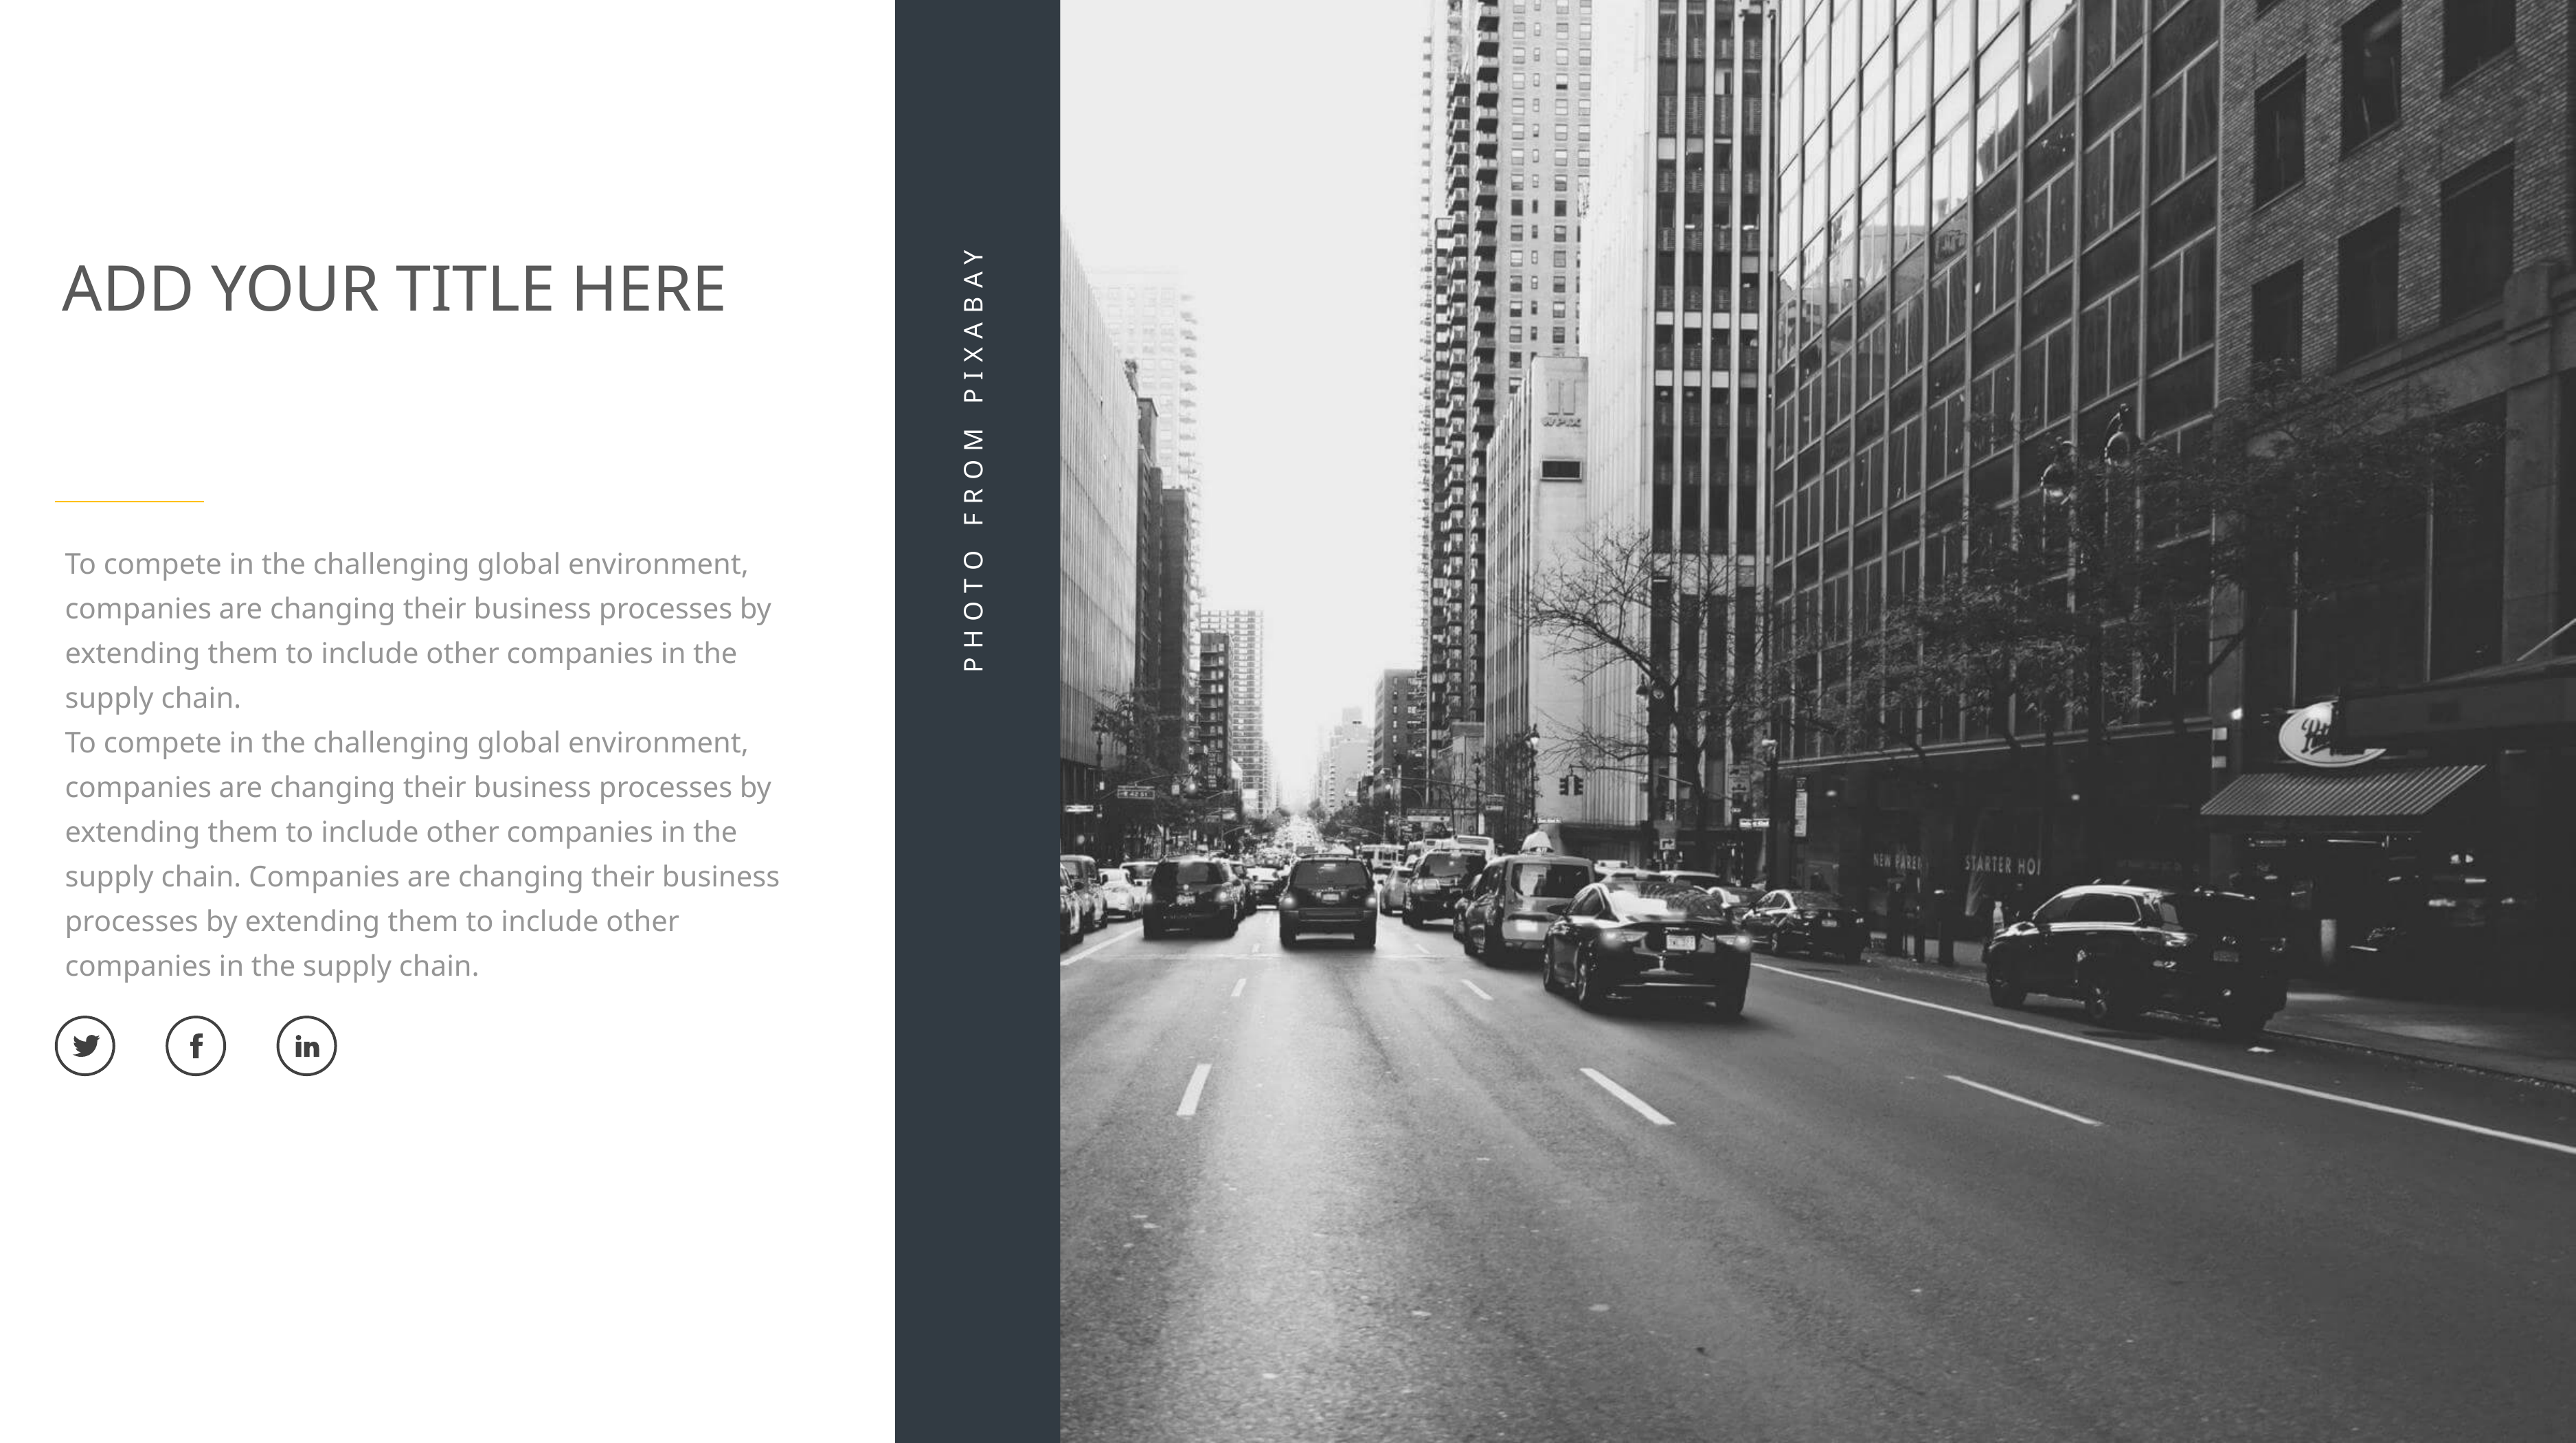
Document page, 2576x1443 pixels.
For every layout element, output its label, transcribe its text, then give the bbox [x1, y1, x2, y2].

text_box [276, 1016, 337, 1077]
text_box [895, 0, 1061, 1443]
text_box [54, 1016, 115, 1077]
picture [1061, 0, 2576, 1443]
text_box [166, 1016, 227, 1077]
text_box To compete in the challenging global environment, companies are changing their business processes by extending them to include other companies in the supply chain. To compete in the challenging global environment, companies are changing their business processes by extending them to include other companies in the supply chain. Companies are changing their business processes by extending them to include other companies in the supply chain. [54, 530, 822, 987]
text_box ADD YOUR TITLE HERE [54, 210, 895, 339]
